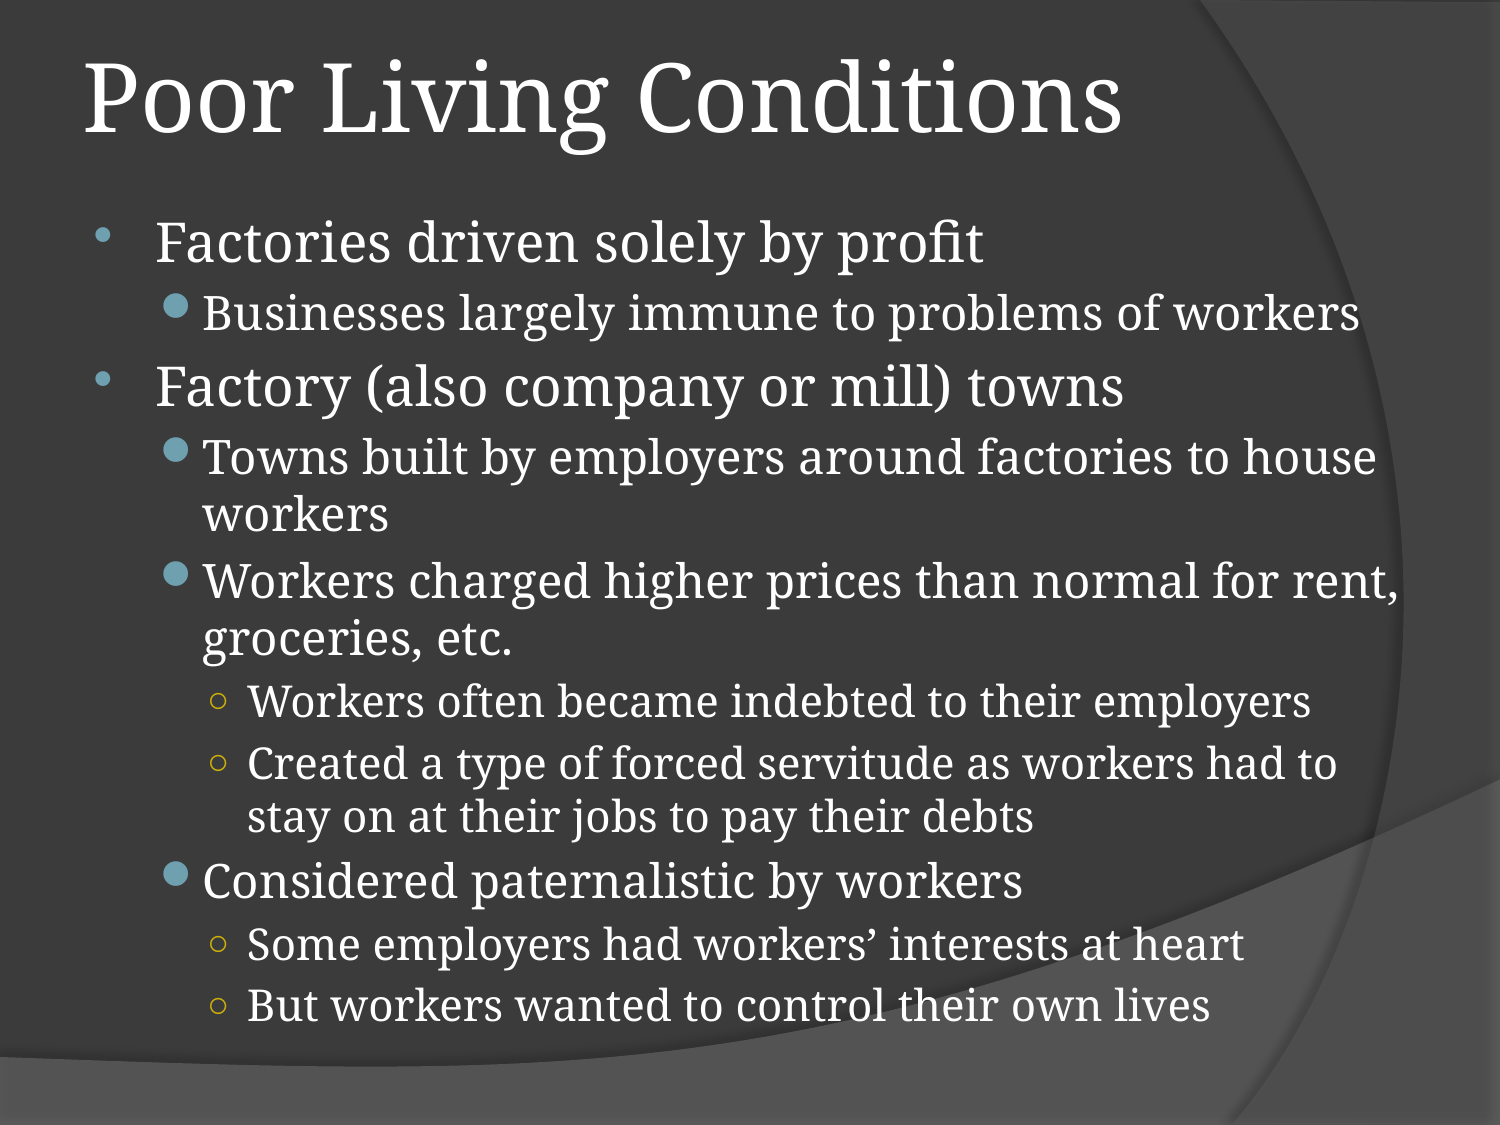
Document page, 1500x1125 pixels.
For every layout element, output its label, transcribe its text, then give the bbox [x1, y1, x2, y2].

list Factories driven solely by profit Businesses largely immune to problems of workers Factory (also company or mill) towns Towns built by employers around factories to house workers Workers charged higher prices than normal for rent, groceries, etc. Workers often became indebted to their employers Created a type of forced servitude as workers had to stay on at their jobs to pay their debts Considered paternalistic by workers Some employers had workers’ interests at heart But workers wanted to control their own lives [75, 200, 1425, 1050]
title Poor Living Conditions [75, 0, 1300, 188]
